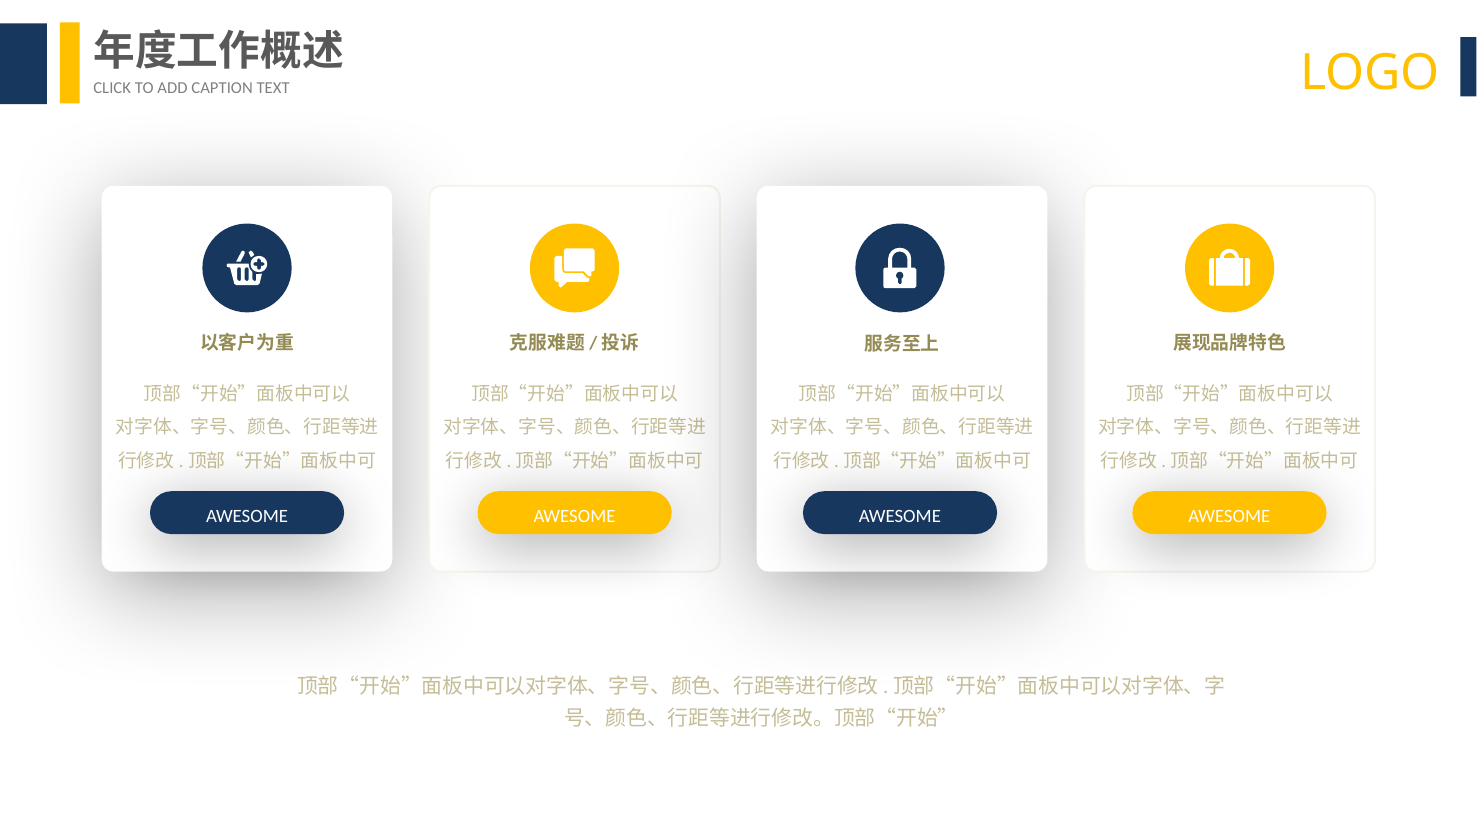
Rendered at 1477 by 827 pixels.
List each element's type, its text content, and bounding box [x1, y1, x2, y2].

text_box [101, 185, 393, 572]
text_box [0, 21, 49, 106]
text_box 年度工作概述 [93, 23, 359, 74]
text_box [1083, 185, 1376, 572]
text_box [58, 20, 82, 105]
text_box [1458, 35, 1477, 99]
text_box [428, 185, 721, 572]
text_box CLICK TO ADD CAPTION TEXT [93, 76, 359, 97]
text_box 顶部“开始”面板中可以对字体、字号、颜色、行距等进行修改.顶部“开始”面板中可以对字体、字号、颜色、行距等进行修改。顶部“开始” [295, 661, 1238, 735]
text_box LOGO [1289, 33, 1477, 105]
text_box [756, 185, 1048, 572]
